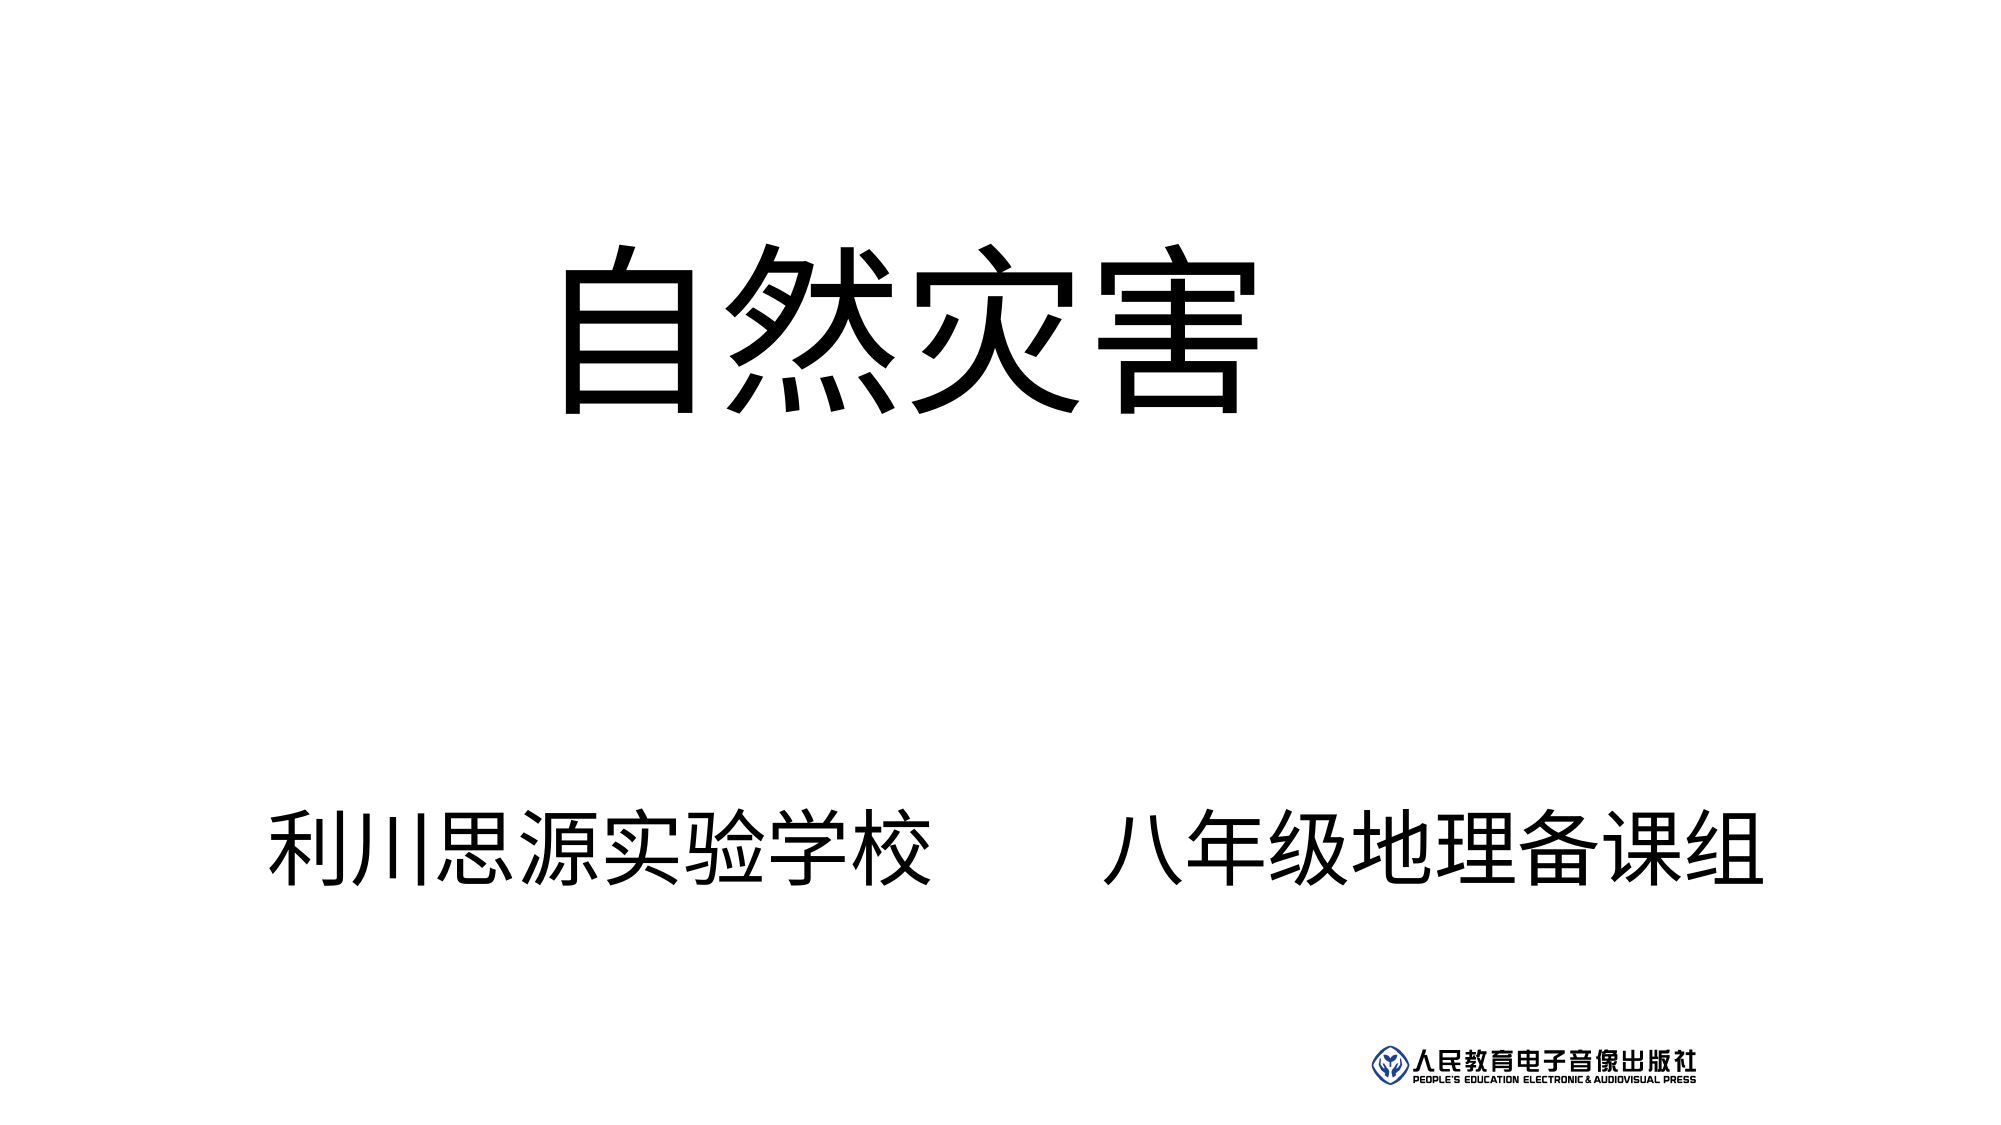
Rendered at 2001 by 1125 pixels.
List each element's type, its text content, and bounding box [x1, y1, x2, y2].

text_box 利川思源实验学校 八年级地理备课组 [195, 788, 1783, 904]
picture [1357, 1025, 1714, 1105]
text_box 自然灾害 [522, 208, 1389, 444]
